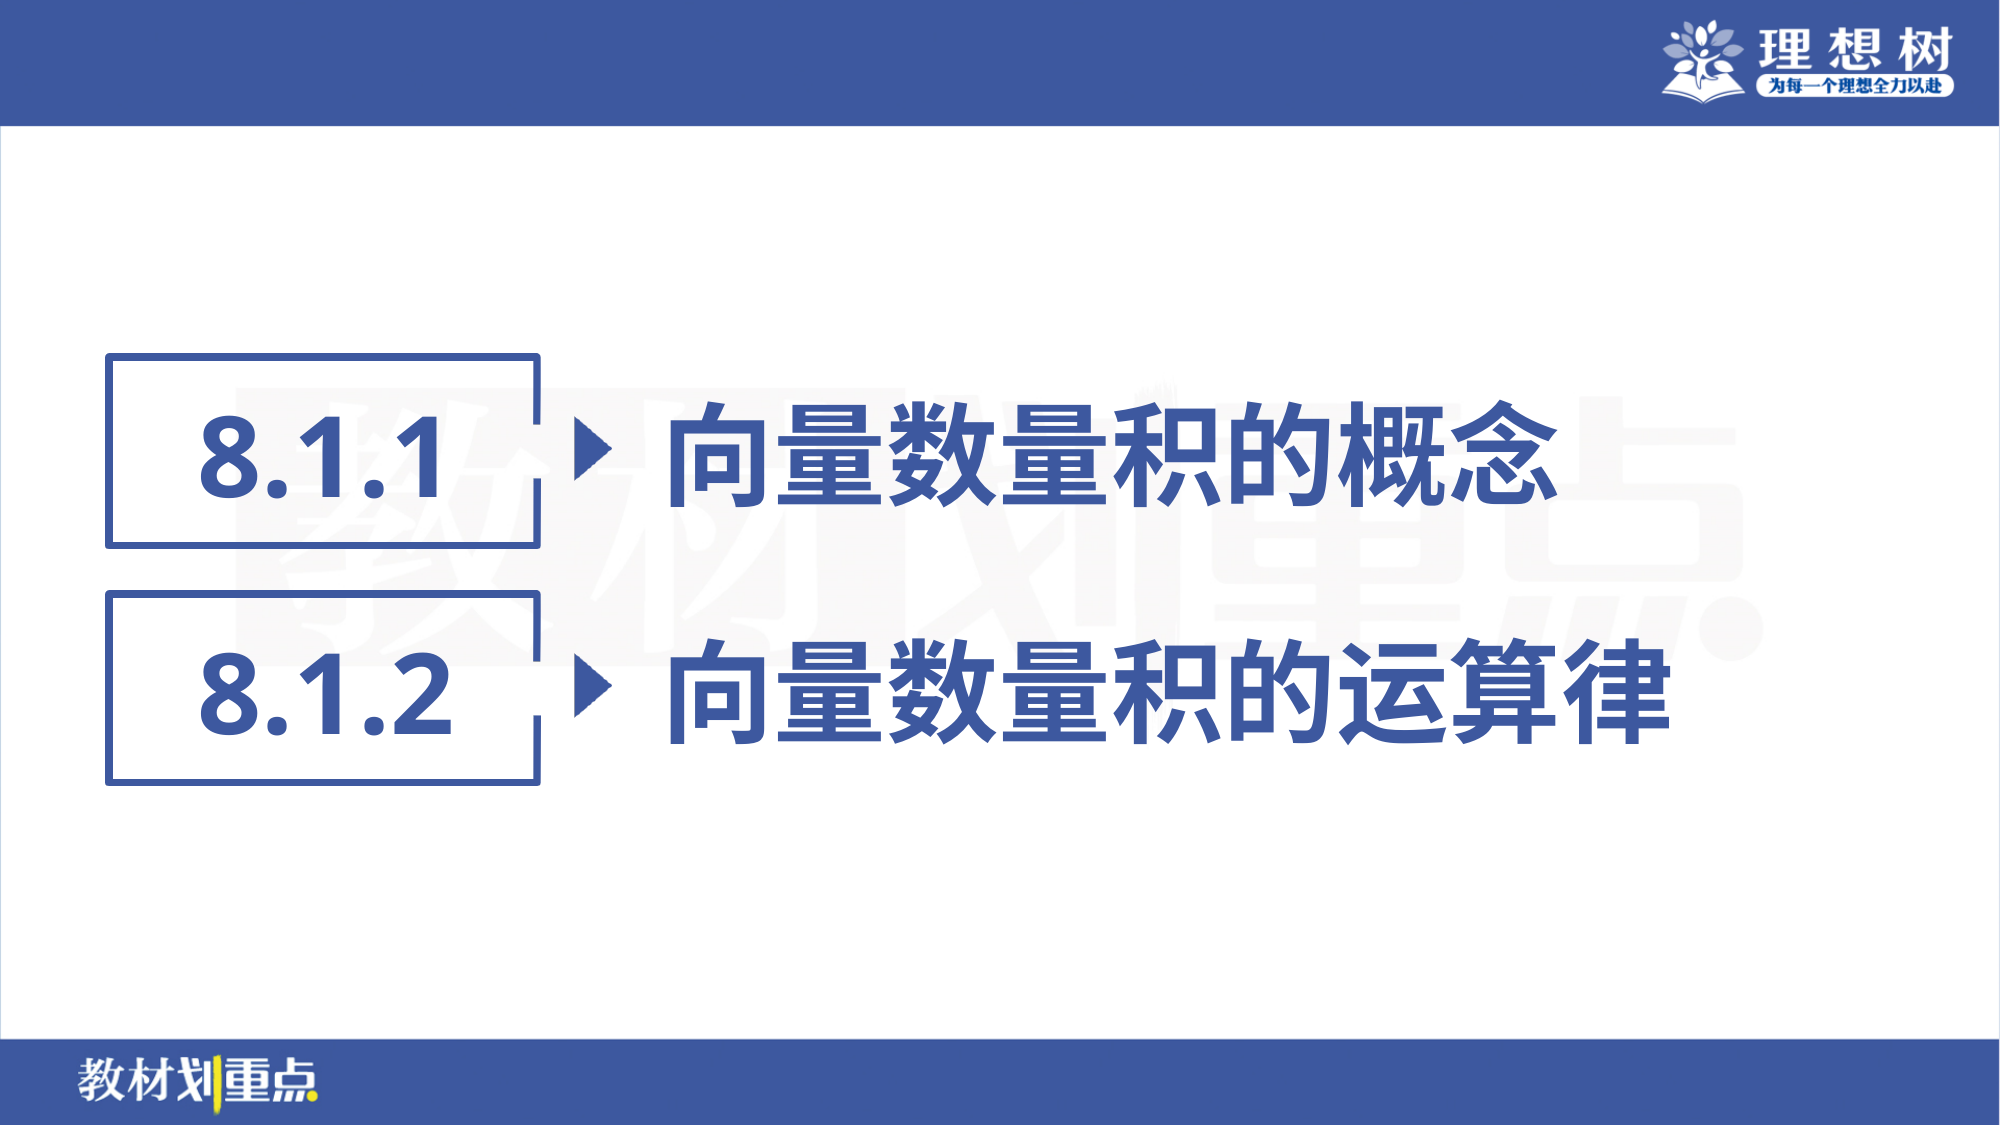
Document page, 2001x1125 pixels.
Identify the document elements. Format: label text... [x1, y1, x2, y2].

text_box 向量数量积的概念 [661, 353, 1982, 549]
picture [0, 0, 2000, 1125]
text_box 向量数量积的运算律 [661, 590, 1982, 786]
